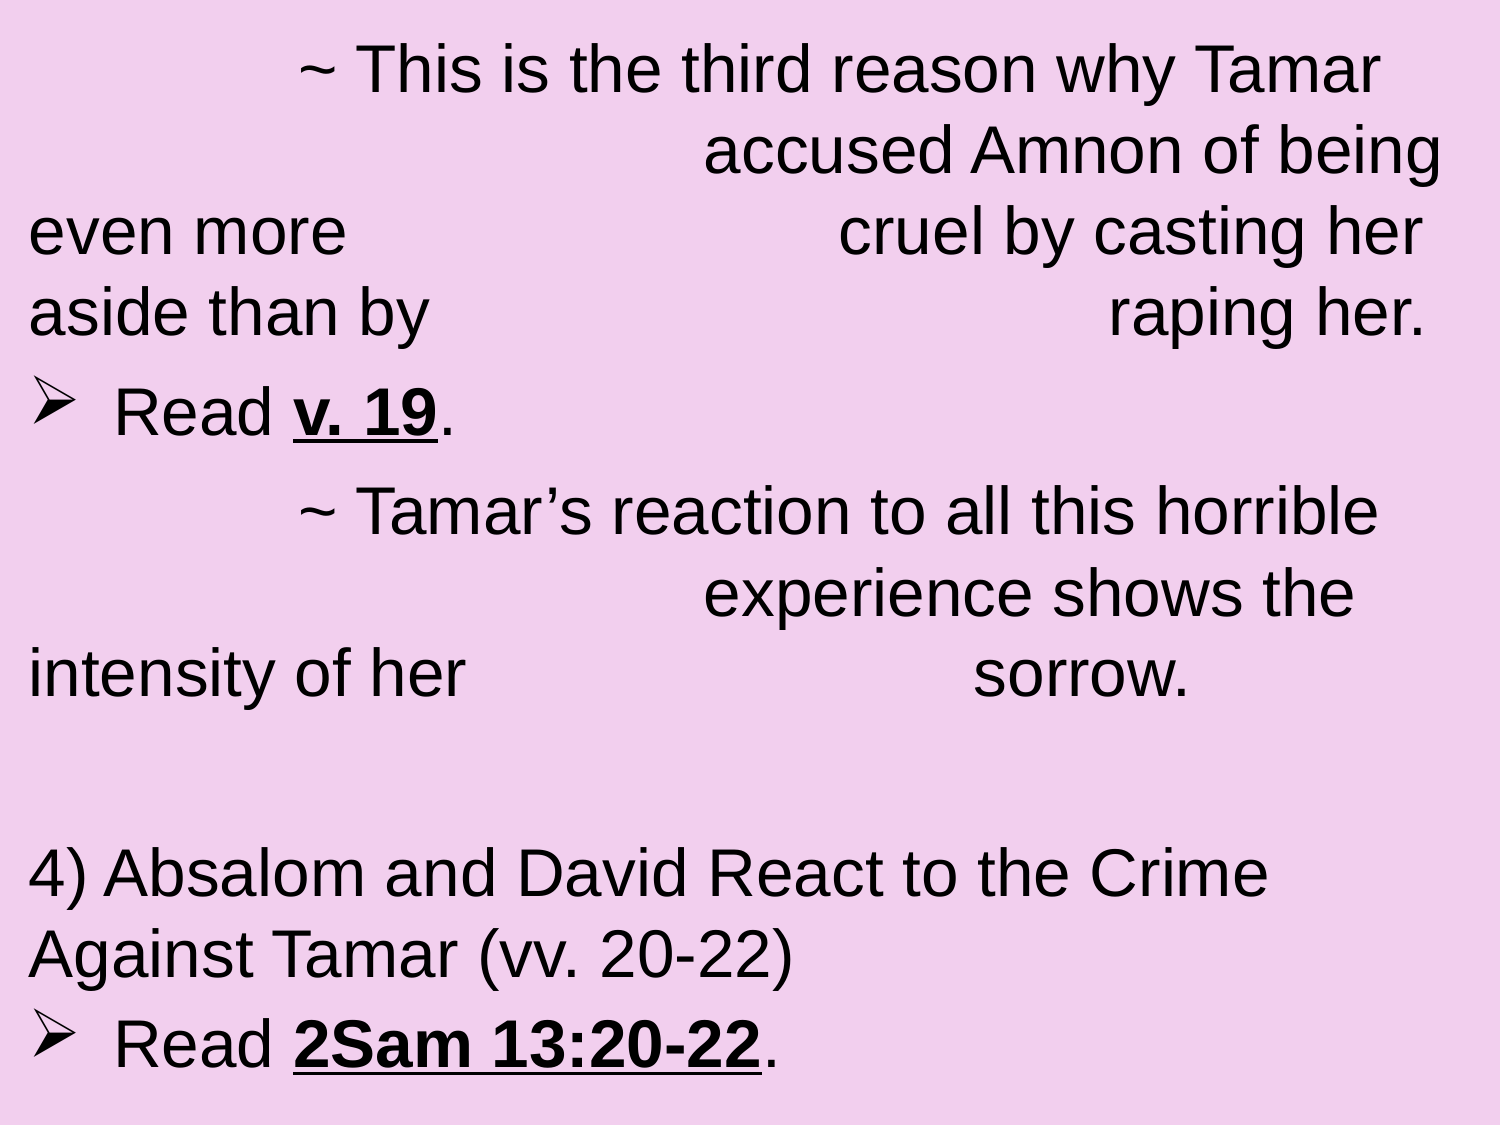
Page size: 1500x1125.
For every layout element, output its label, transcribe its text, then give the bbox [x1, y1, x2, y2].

subtitle ~ This is the third reason why Tamar accused Amnon of being even more cruel by casting her aside than by raping her. Read v. 19. ~ Tamar’s reaction to all this horrible experience shows the intensity of her sorrow. 4) Absalom and David React to the Crime Against Tamar (vv. 20-22) Read 2Sam 13:20-22. [13, 17, 1487, 1108]
